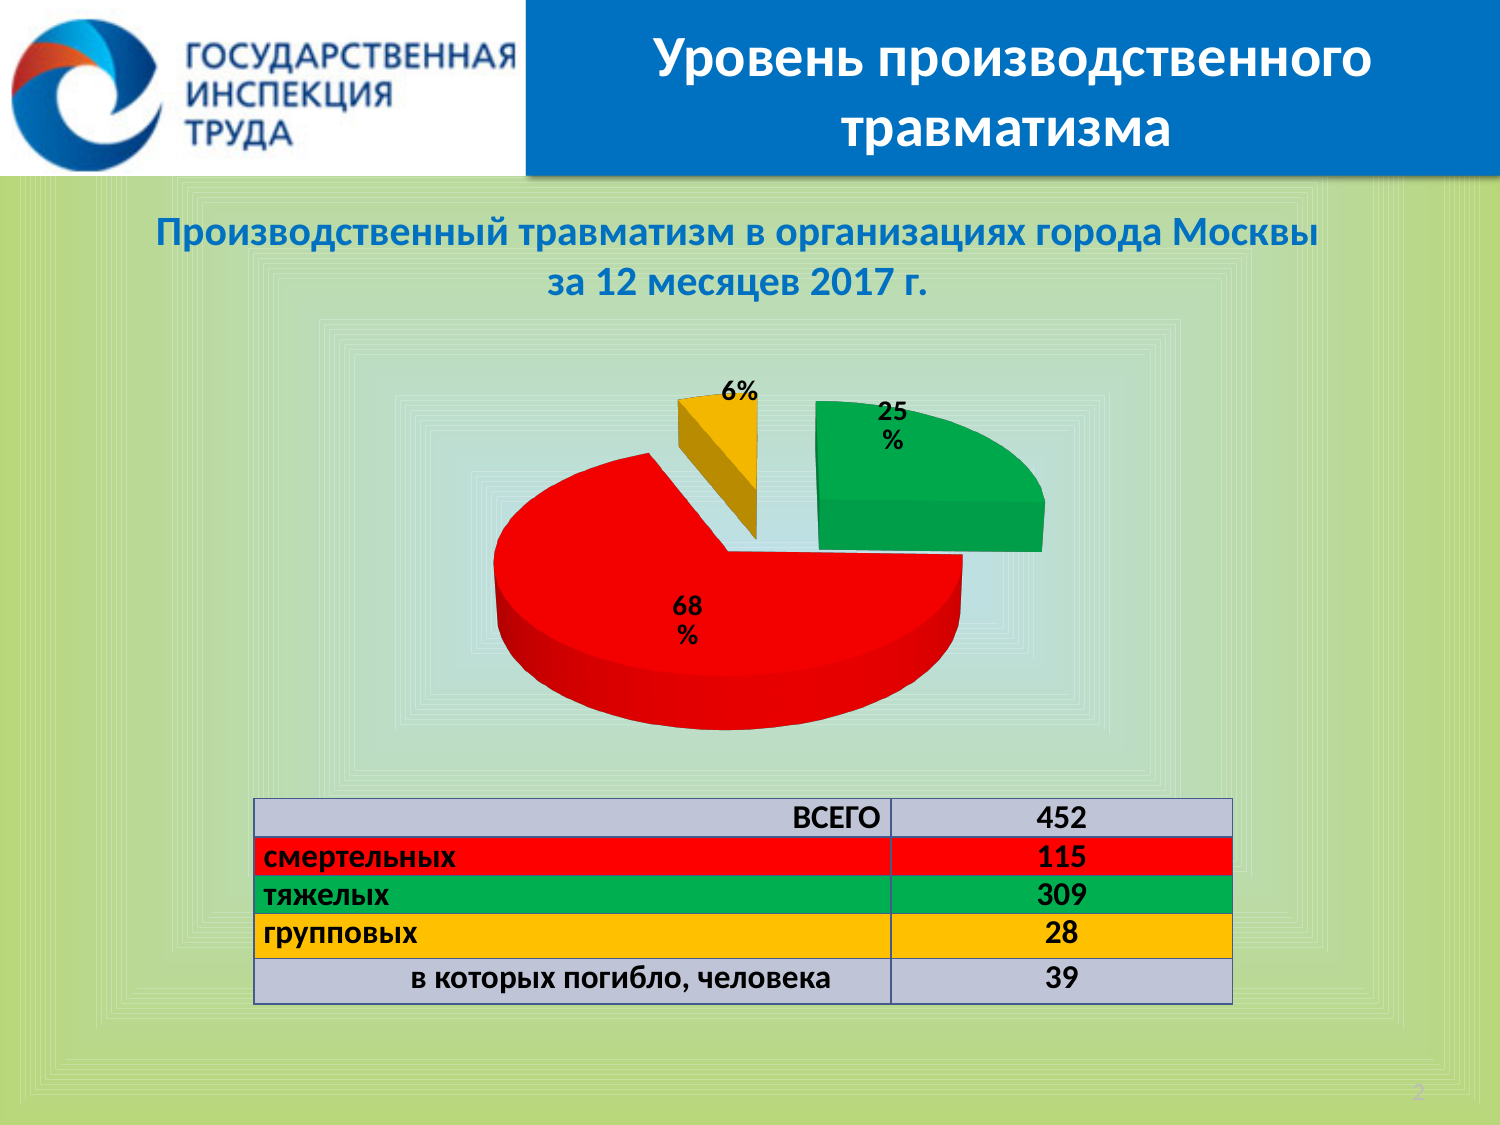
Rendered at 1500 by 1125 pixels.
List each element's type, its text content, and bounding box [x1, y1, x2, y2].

slide_number 2 [1299, 1052, 1425, 1113]
table_header ВСЕГО [255, 799, 890, 836]
table_cell групповых [255, 914, 890, 958]
table_cell смертельных [255, 838, 890, 875]
table_cell 309 [892, 876, 1232, 913]
text_box Производственный травматизм в организациях города Москвы за 12 месяцев 2017 г. [135, 196, 1341, 311]
picture [0, 0, 526, 177]
table_cell в которых погибло, человека [255, 959, 890, 1003]
table_cell 115 [892, 838, 1232, 875]
table_cell тяжелых [255, 876, 890, 913]
chart [111, 361, 1330, 777]
table_cell 39 [892, 959, 1232, 1003]
table_cell 28 [892, 914, 1232, 958]
table_header 452 [892, 799, 1232, 836]
text_box Уровень производственного травматизма [532, 0, 1500, 176]
